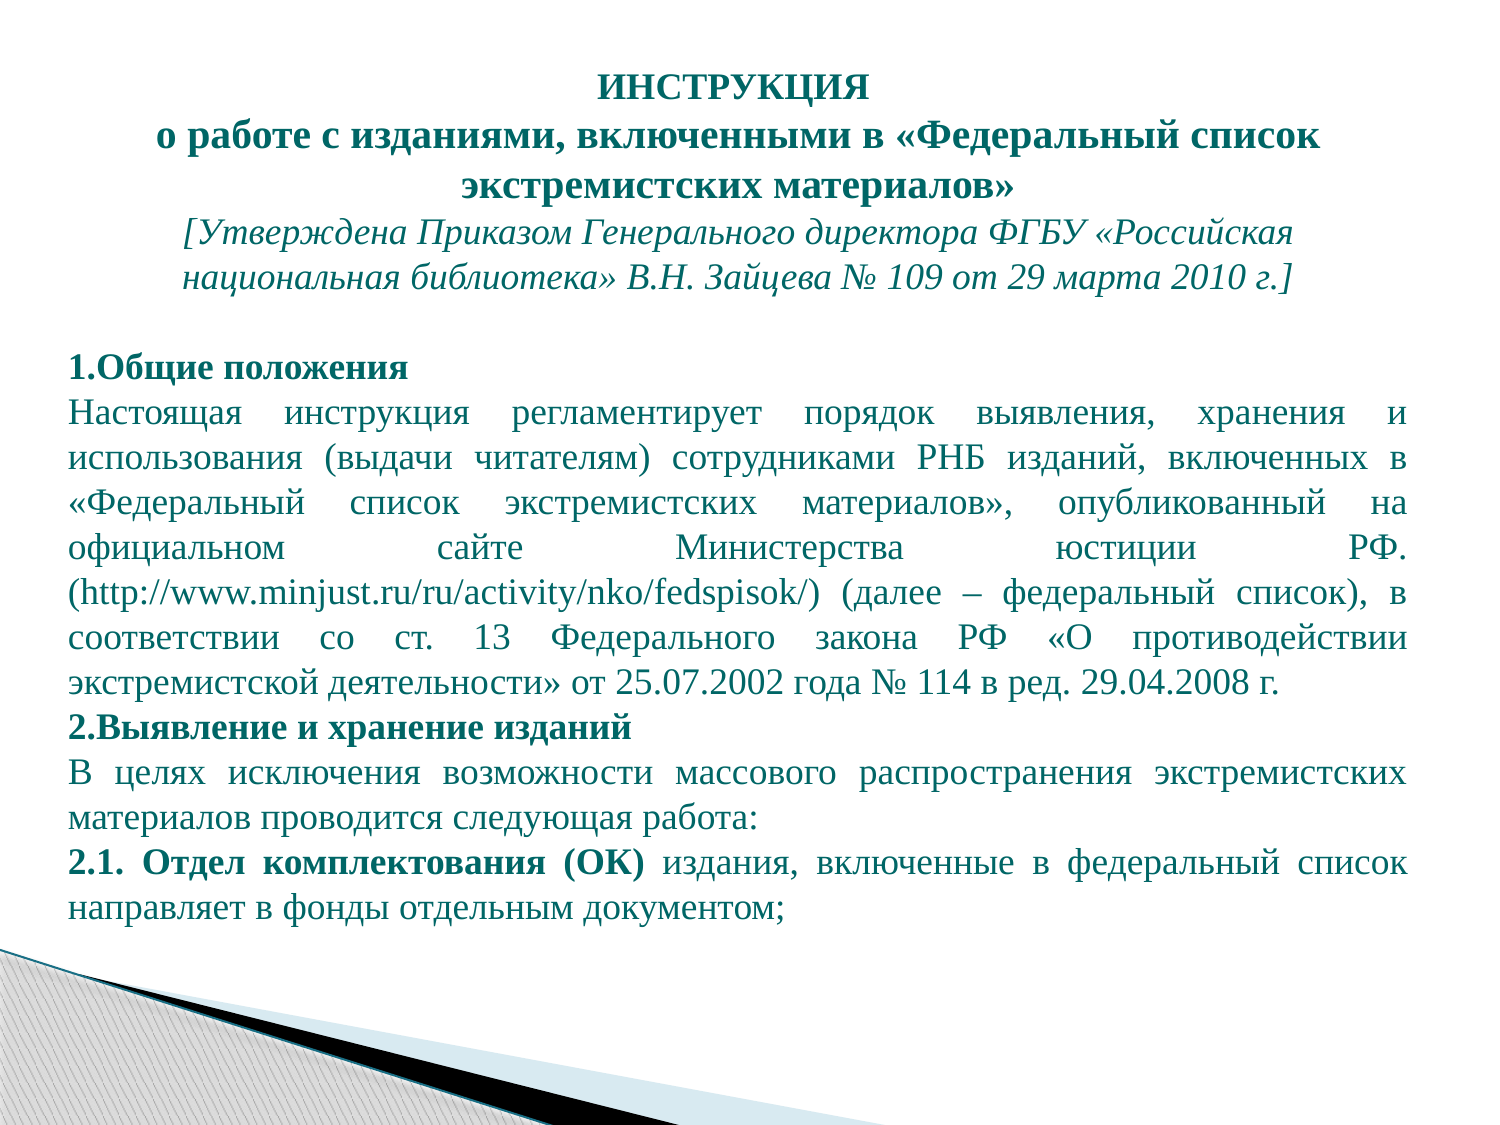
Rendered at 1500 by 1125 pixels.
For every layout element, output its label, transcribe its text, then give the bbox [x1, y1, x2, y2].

text_box ИНСТРУКЦИЯ о работе с изданиями, включенными в «Федеральный список экстремистских материалов» [Утверждена Приказом Генерального директора ФГБУ «Российская национальная библиотека» В.Н. Зайцева № 109 от 29 марта 2010 г.] Общие положения Настоящая инструкция регламентирует порядок выявления, хранения и использования (выдачи читателям) сотрудниками РНБ изданий, включенных в «Федеральный список экстремистских материалов», опубликованный на официальном сайте Министерства юстиции РФ. (http://www.minjust.ru/ru/activity/nko/fedspisok/) (далее – федеральный список), в соответствии со ст. 13 Федерального закона РФ «О противодействии экстремистской деятельности» от 25.07.2002 года № 114 в ред. 29.04.2008 г. Выявление и хранение изданий В целях исключения возможности массового распространения экстремистских материалов проводится следующая работа: 2.1. Отдел комплектования (ОК) издания, включенные в федеральный список направляет в фонды отдельным документом; [53, 54, 1424, 935]
